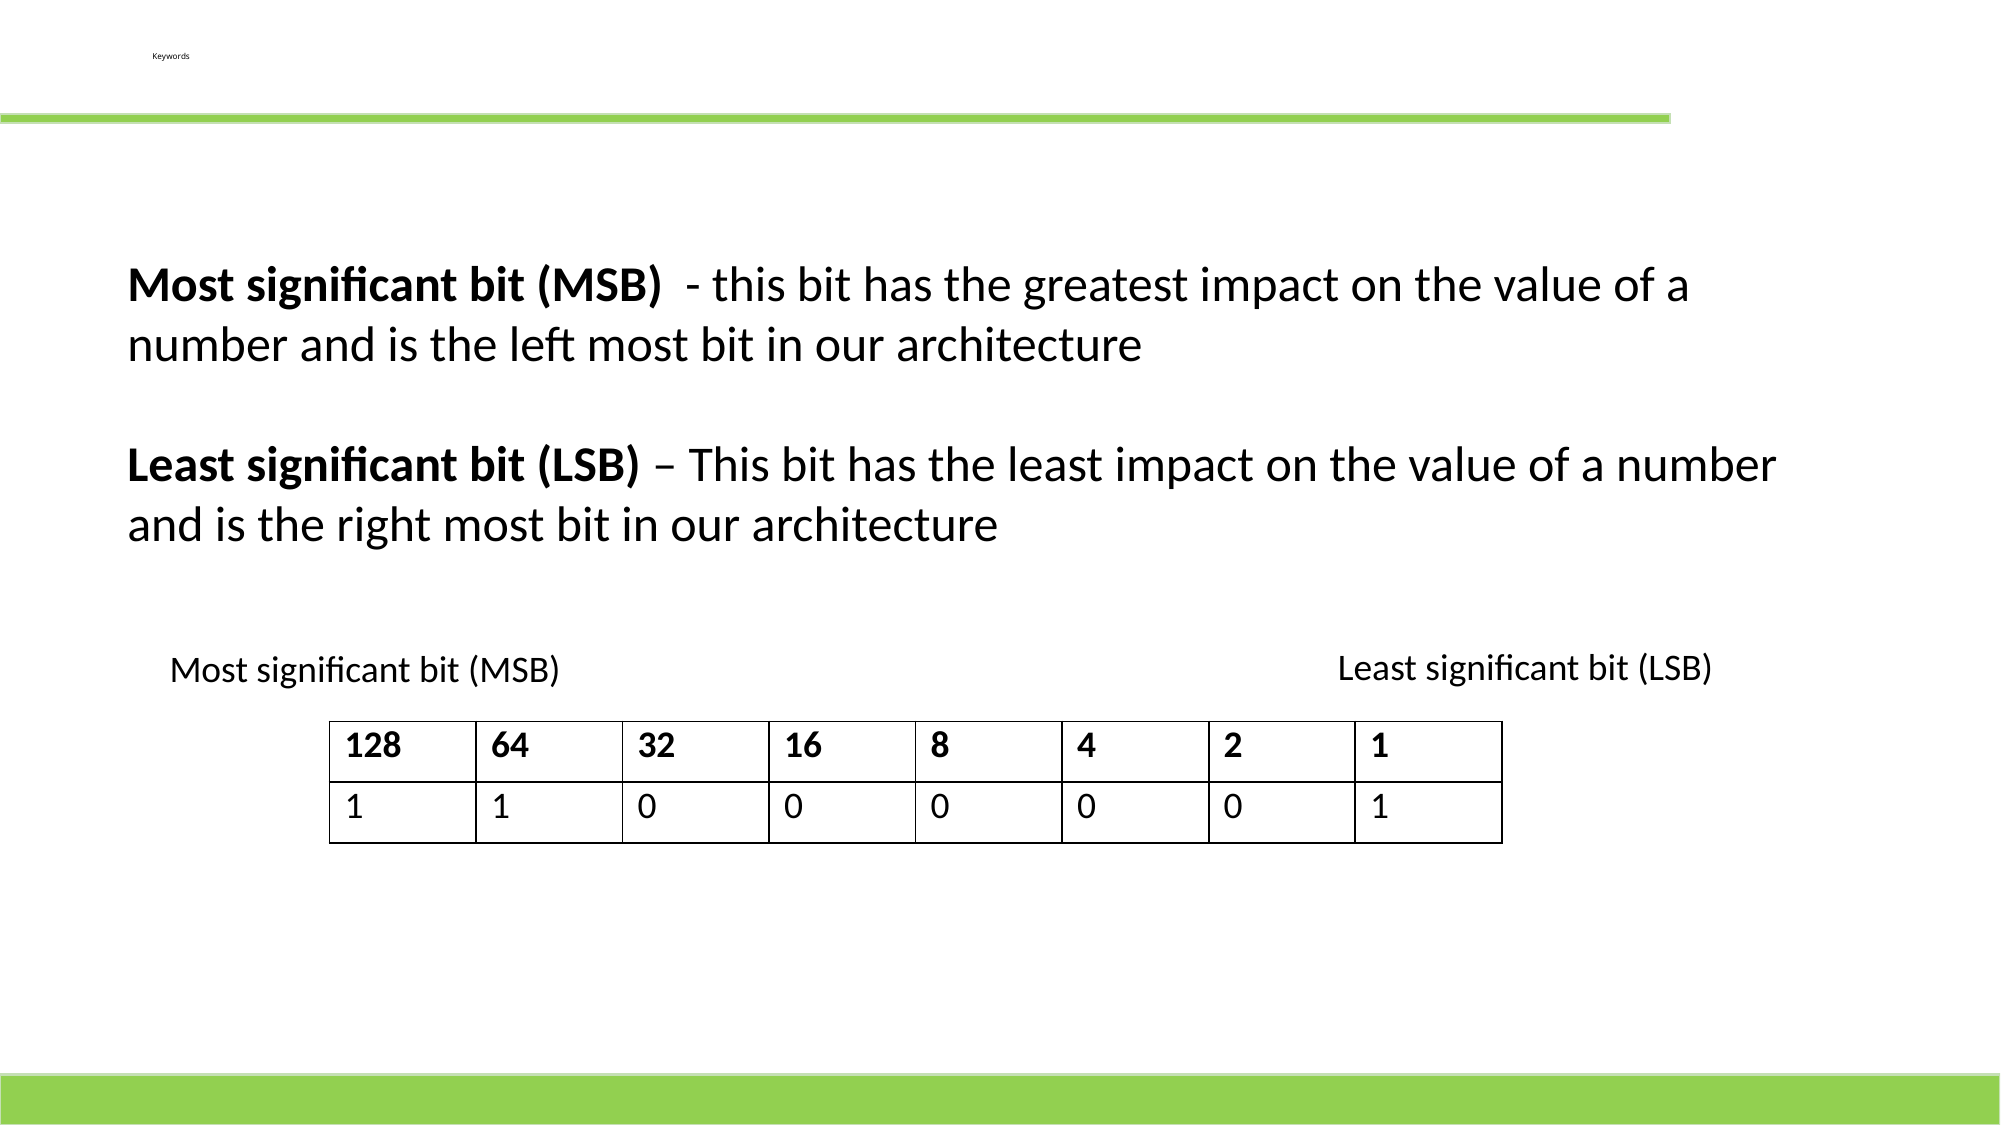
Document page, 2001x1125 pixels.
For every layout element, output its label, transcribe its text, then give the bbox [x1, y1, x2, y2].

table_header 128 [330, 722, 475, 781]
table_header 8 [916, 722, 1061, 781]
title Keywords [137, 44, 1863, 70]
table_header 16 [770, 722, 915, 781]
table_cell 0 [916, 783, 1061, 842]
text_box Most significant bit (MSB) - this bit has the greatest impact on the value of a number and is the left most bit in our architecture Least significant bit (LSB) – This bit has the least impact on the value of a number and is the right most bit in our architecture [112, 244, 1823, 604]
table_header 64 [477, 722, 622, 781]
table_header 2 [1210, 722, 1354, 781]
table_header 4 [1063, 722, 1208, 781]
table_header 32 [623, 722, 768, 781]
table_cell 0 [1063, 783, 1208, 842]
table_cell 1 [1356, 783, 1501, 842]
table_cell 1 [477, 783, 622, 842]
table_header 1 [1356, 722, 1501, 781]
text_box Least significant bit (LSB) [1323, 635, 1764, 696]
text_box Most significant bit (MSB) [154, 638, 668, 698]
table_cell 0 [770, 783, 915, 842]
table_cell 0 [623, 783, 768, 842]
table_cell 1 [330, 783, 475, 842]
table_cell 0 [1210, 783, 1354, 842]
